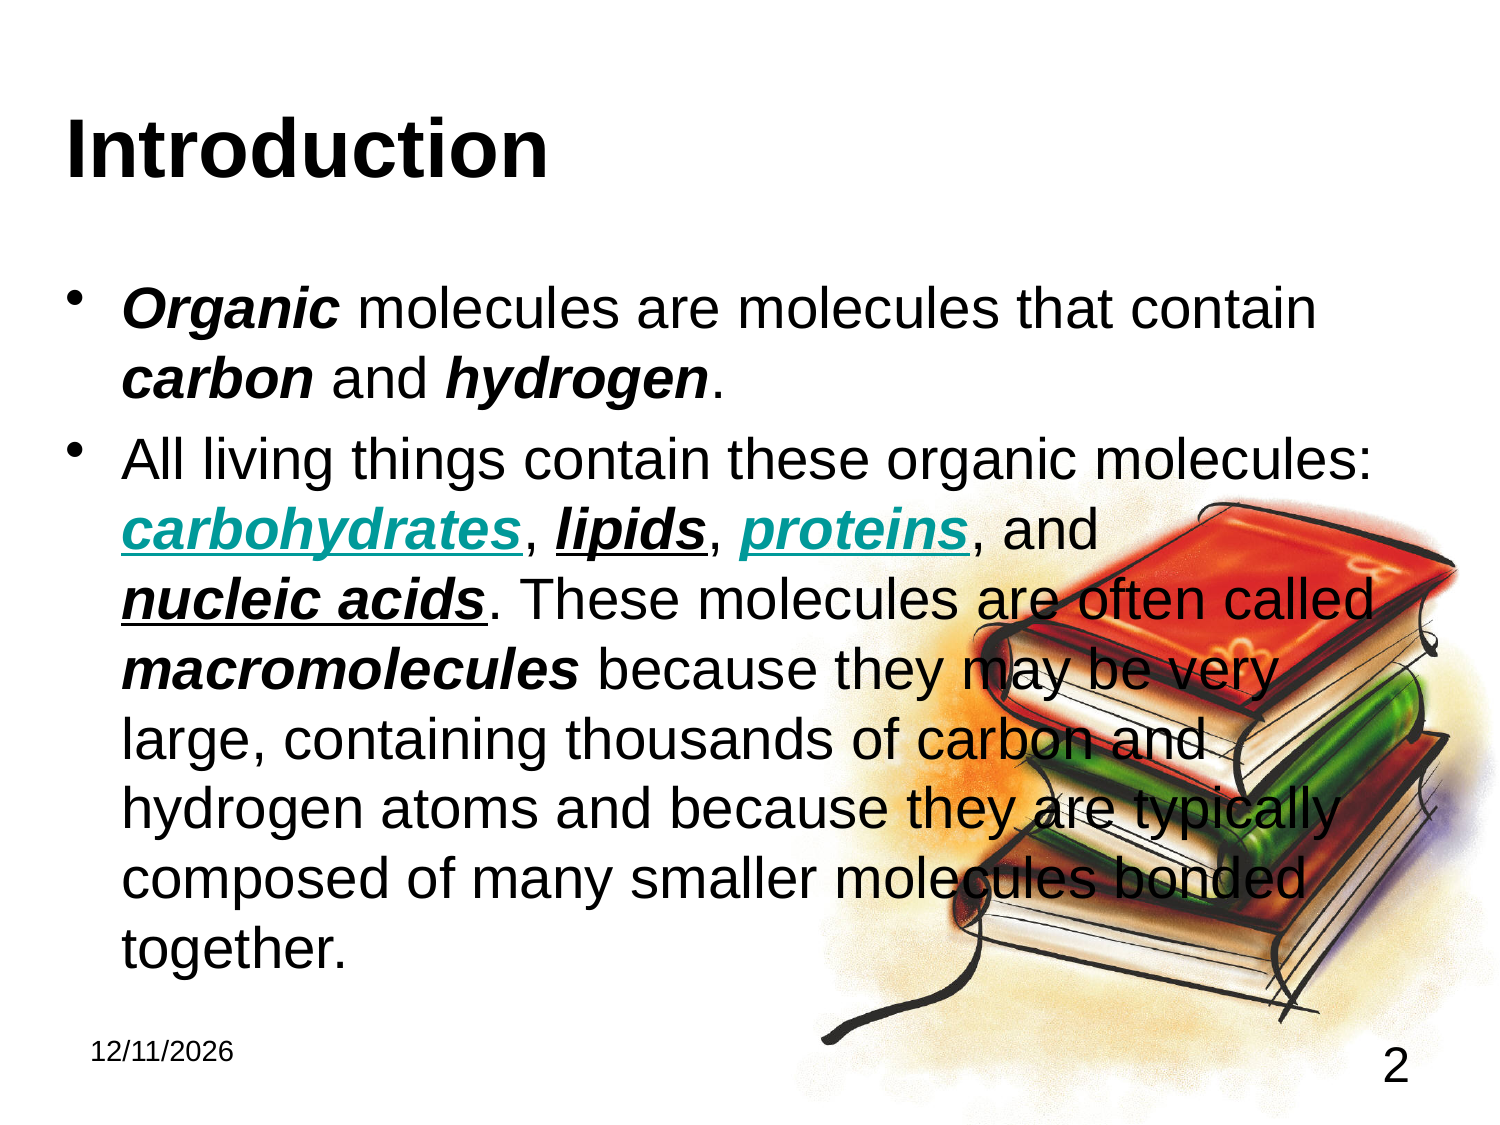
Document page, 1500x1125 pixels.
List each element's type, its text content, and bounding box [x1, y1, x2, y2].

slide_number 2 [1074, 1024, 1426, 1103]
picture [774, 399, 1500, 1125]
list Organic molecules are molecules that contain carbon and hydrogen. All living things contain these organic molecules: carbohydrates, lipids, proteins, and nucleic acids. These molecules are often called macromolecules because they may be very large, containing thousands of carbon and hydrogen atoms and because they are typically composed of many smaller molecules bonded together. [49, 262, 1438, 1006]
title Introduction [49, 49, 1438, 238]
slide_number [74, 1024, 426, 1103]
